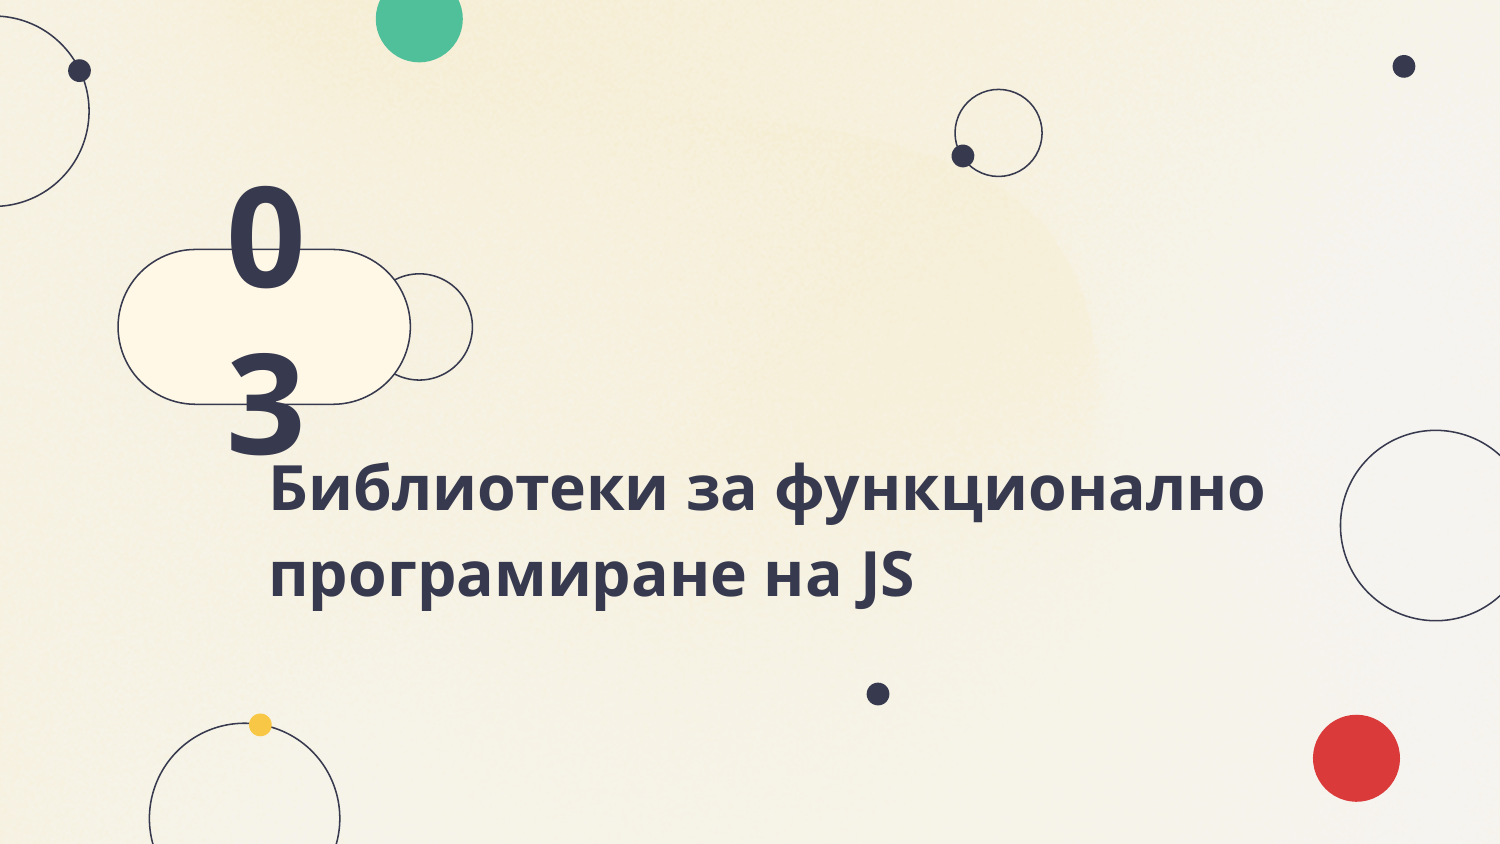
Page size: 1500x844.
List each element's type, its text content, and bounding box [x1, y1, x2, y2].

text_box [395, 273, 473, 381]
text_box [955, 89, 1043, 177]
text_box [866, 682, 890, 706]
title Библиотеки за функционално програмиране на JS [253, 460, 1293, 625]
text_box [118, 252, 411, 405]
text_box [0, 0, 1500, 844]
title 03 [174, 237, 359, 393]
text_box [951, 144, 975, 168]
